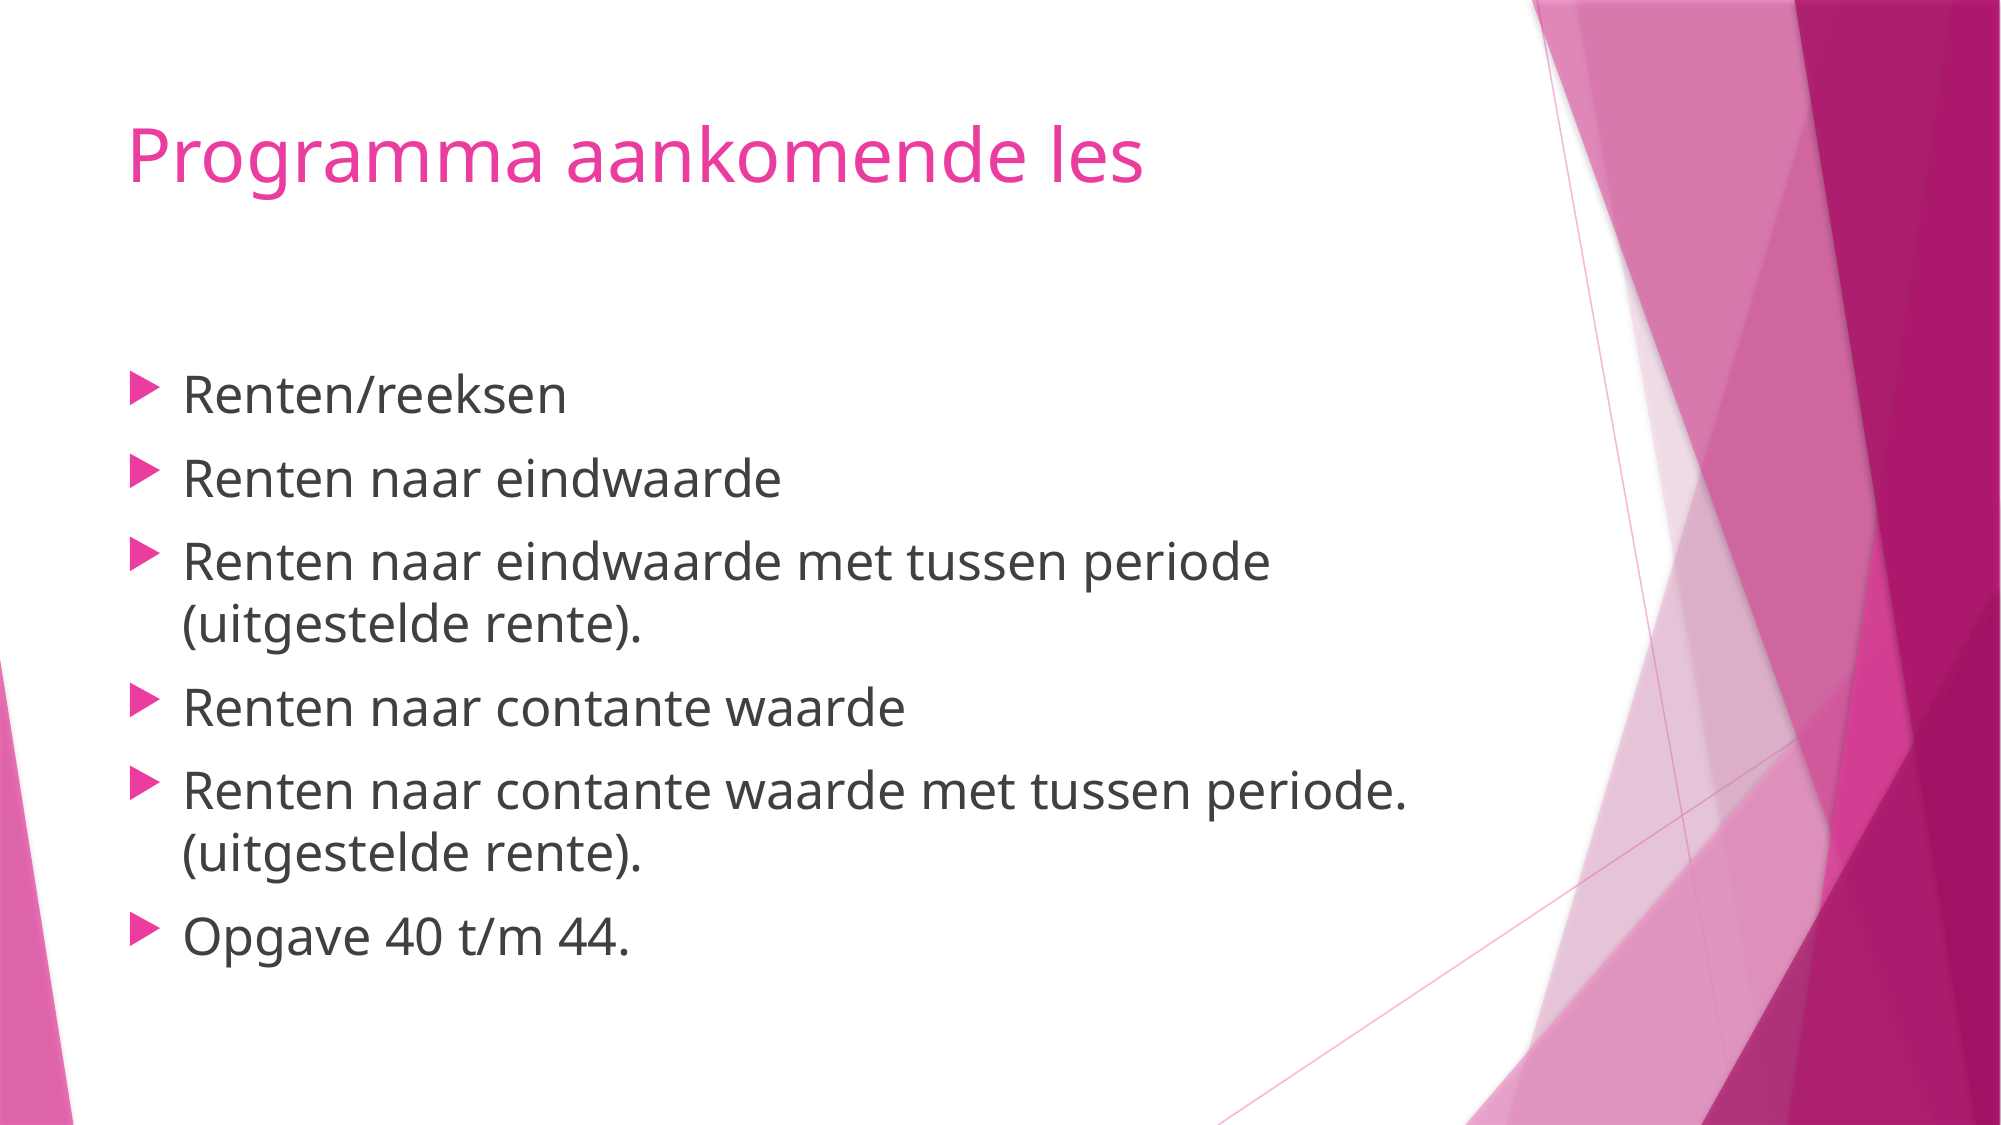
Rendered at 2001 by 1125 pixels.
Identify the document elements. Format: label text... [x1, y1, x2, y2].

title Programma aankomende les [111, 99, 1522, 317]
list Renten/reeksen Renten naar eindwaarde Renten naar eindwaarde met tussen periode (uitgestelde rente). Renten naar contante waarde Renten naar contante waarde met tussen periode. (uitgestelde rente). Opgave 40 t/m 44. [111, 354, 1522, 992]
